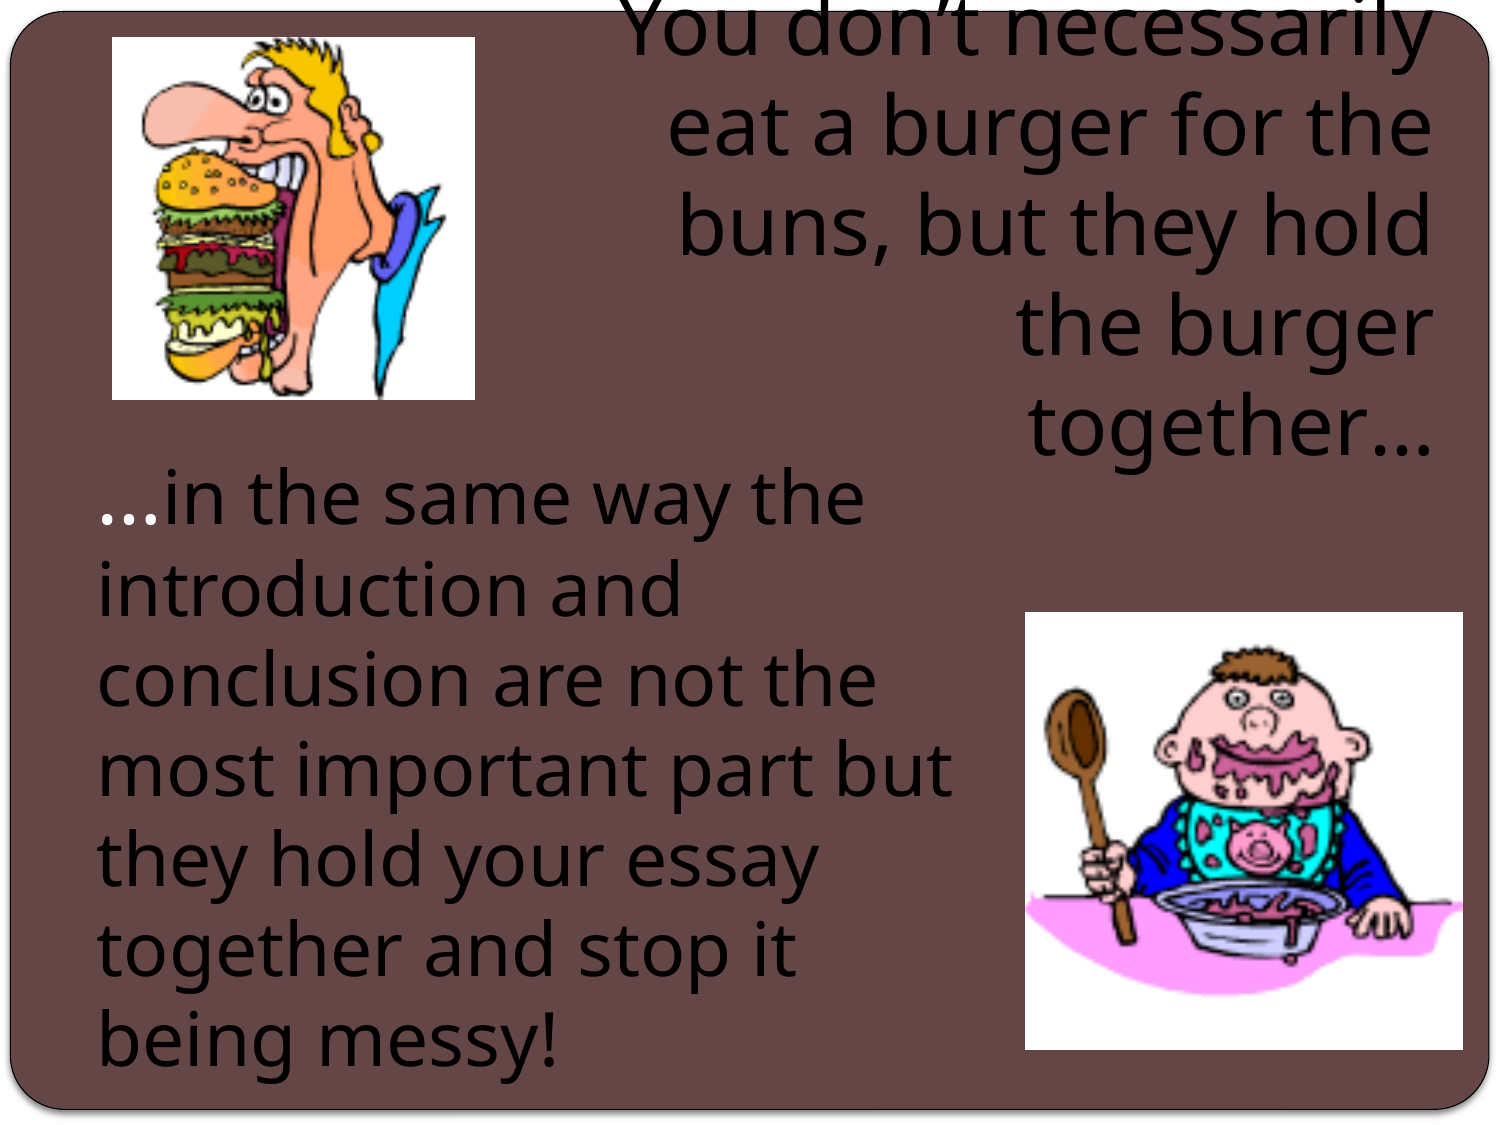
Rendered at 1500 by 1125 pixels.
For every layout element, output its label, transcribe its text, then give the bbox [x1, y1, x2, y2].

text_box …in the same way the introduction and conclusion are not the most important part but they hold your essay together and stop it being messy! [81, 433, 1000, 1089]
title You don’t necessarily eat a burger for the buns, but they hold the burger together… [587, 0, 1451, 488]
picture [1024, 612, 1463, 1051]
picture [112, 37, 476, 401]
